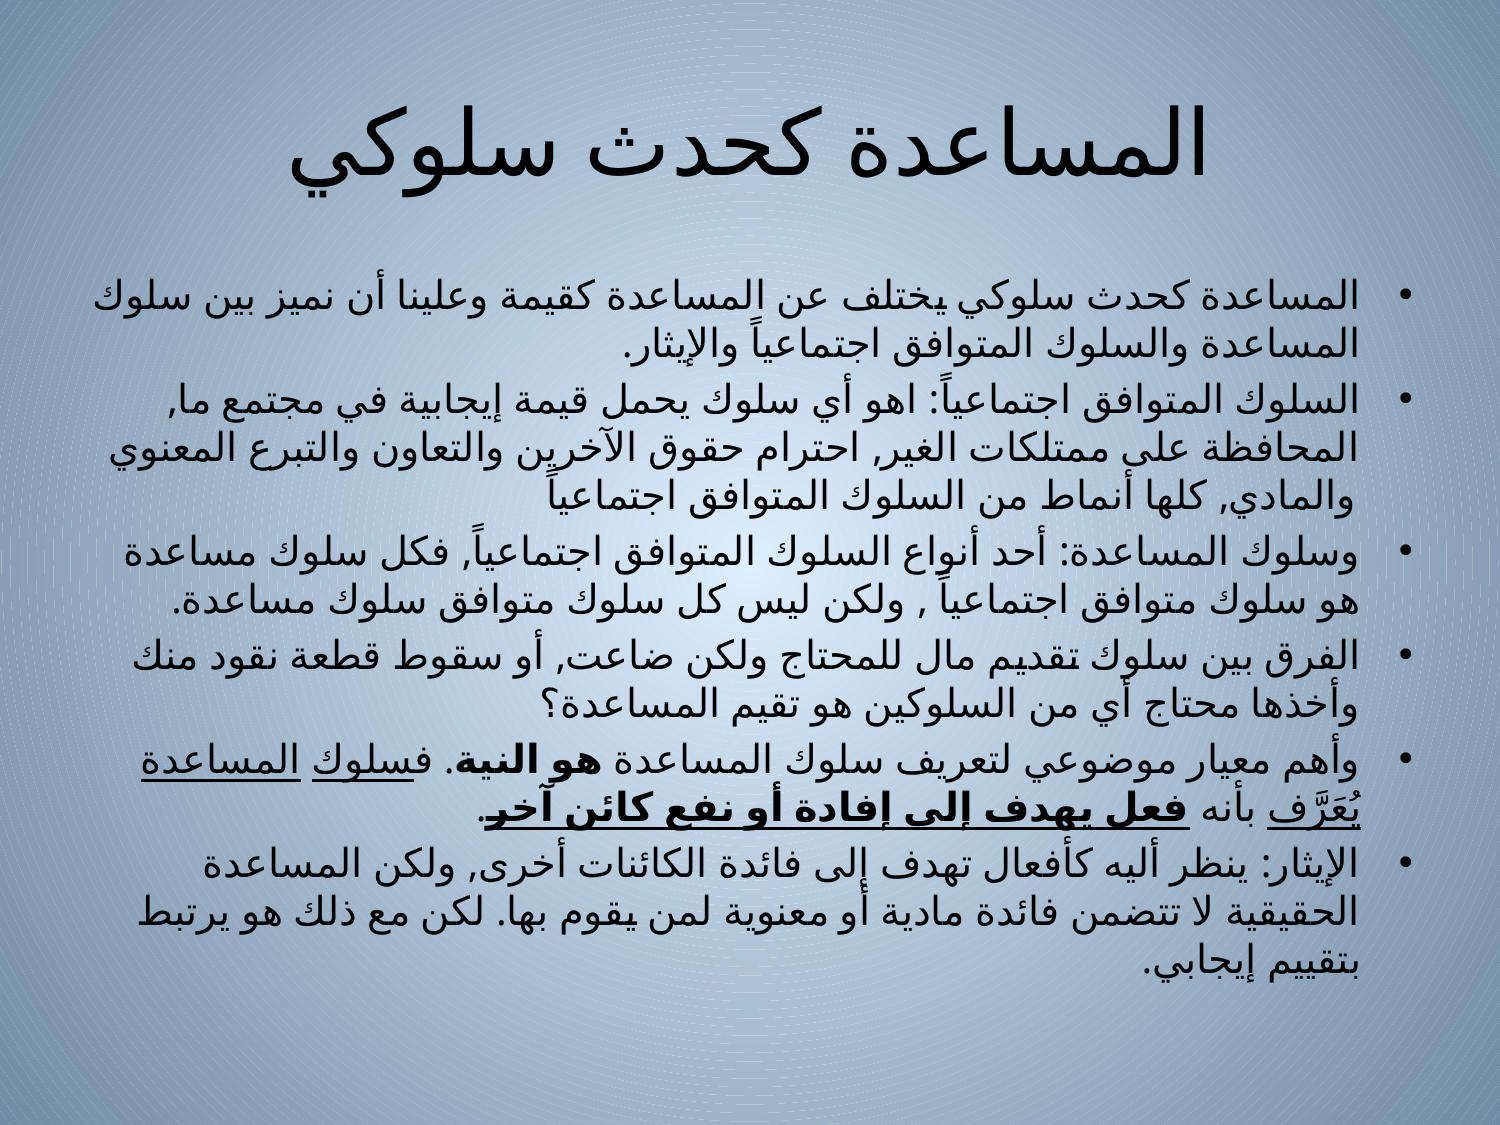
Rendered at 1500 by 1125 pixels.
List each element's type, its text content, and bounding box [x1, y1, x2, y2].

title المساعدة كحدث سلوكي [75, 45, 1425, 233]
list المساعدة كحدث سلوكي يختلف عن المساعدة كقيمة وعلينا أن نميز بين سلوك المساعدة والسلوك المتوافق اجتماعياً والإيثار. السلوك المتوافق اجتماعياً: اهو أي سلوك يحمل قيمة إيجابية في مجتمع ما, المحافظة على ممتلكات الغير, احترام حقوق الآخرين والتعاون والتبرع المعنوي والمادي, كلها أنماط من السلوك المتوافق اجتماعياً وسلوك المساعدة: أحد أنواع السلوك المتوافق اجتماعياً, فكل سلوك مساعدة هو سلوك متوافق اجتماعياً , ولكن ليس كل سلوك متوافق سلوك مساعدة. الفرق بين سلوك تقديم مال للمحتاج ولكن ضاعت, أو سقوط قطعة نقود منك وأخذها محتاج أي من السلوكين هو تقيم المساعدة؟ وأهم معيار موضوعي لتعريف سلوك المساعدة هو النية. فسلوك المساعدة يُعَرَّف بأنه فعل يهدف إلى إفادة أو نفع كائن آخر. الإيثار: ينظر أليه كأفعال تهدف إلى فائدة الكائنات أخرى, ولكن المساعدة الحقيقية لا تتضمن فائدة مادية أو معنوية لمن يقوم بها. لكن مع ذلك هو يرتبط بتقييم إيجابي. [75, 262, 1425, 1005]
